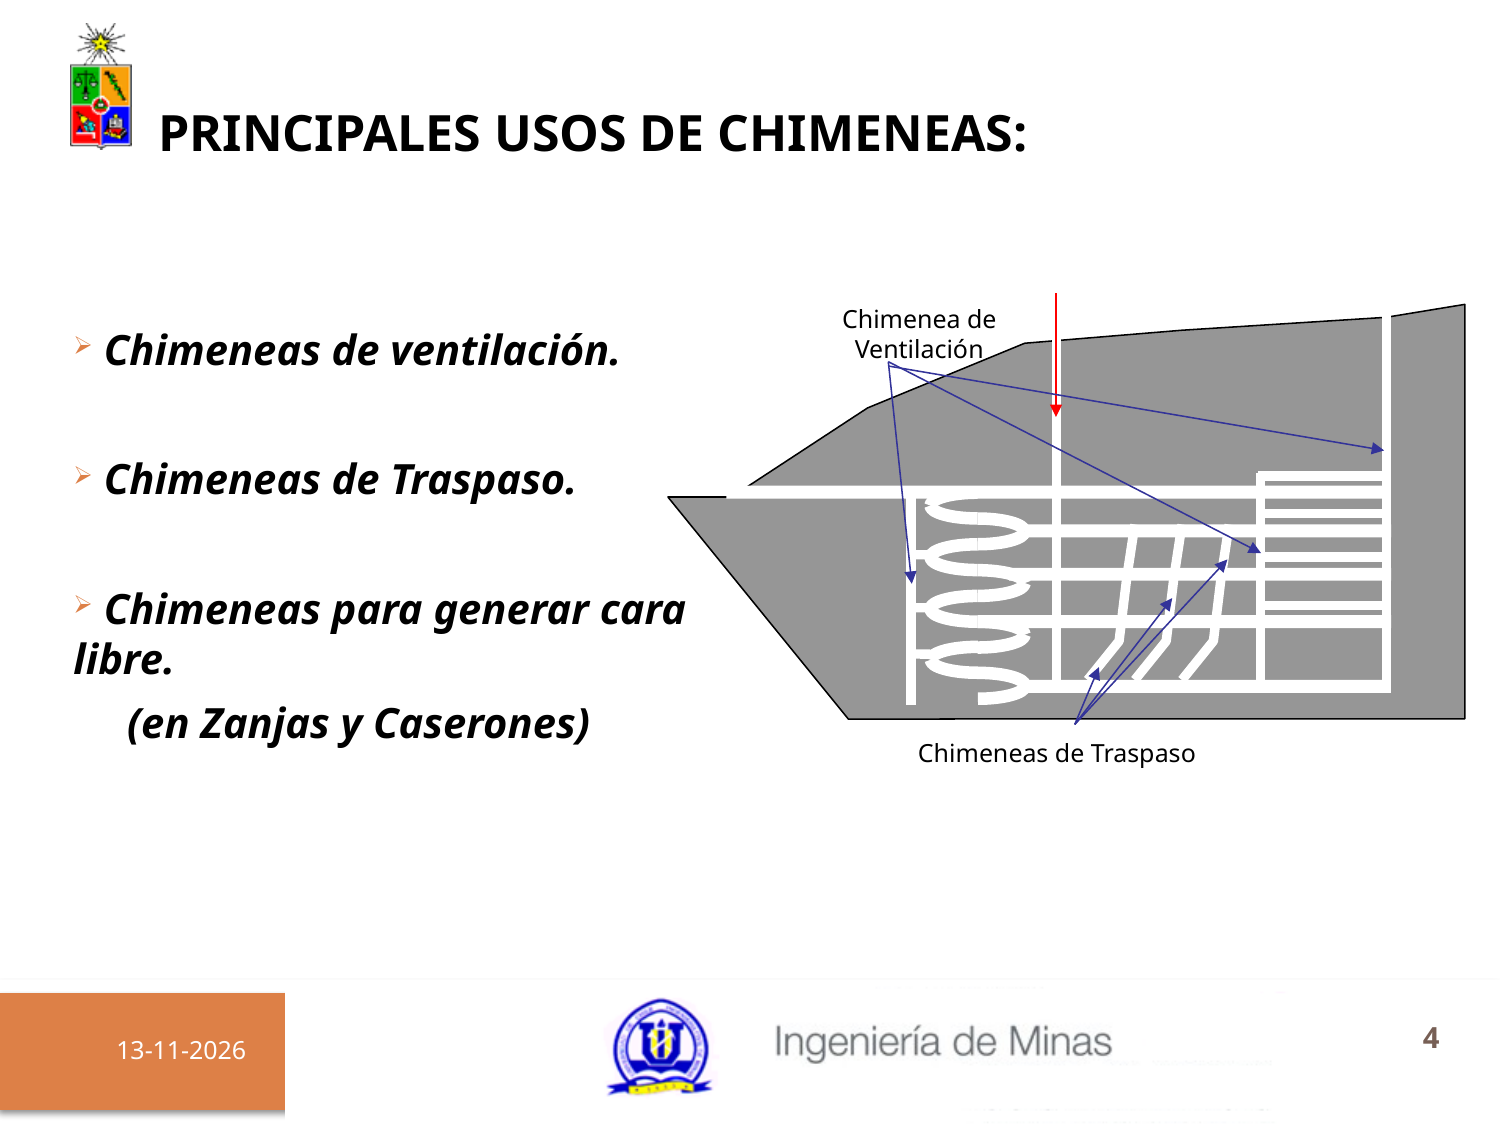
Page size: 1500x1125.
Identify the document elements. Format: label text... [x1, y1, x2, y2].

picture [285, 980, 1500, 1125]
text_box Principales Usos de Chimeneas: [143, 93, 1043, 169]
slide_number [12, 995, 279, 1108]
picture [69, 23, 132, 151]
text_box Chimeneas de ventilación. Chimeneas de Traspaso. Chimeneas para generar cara libre. (en Zanjas y Caserones) [58, 316, 715, 1067]
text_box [667, 292, 1466, 786]
